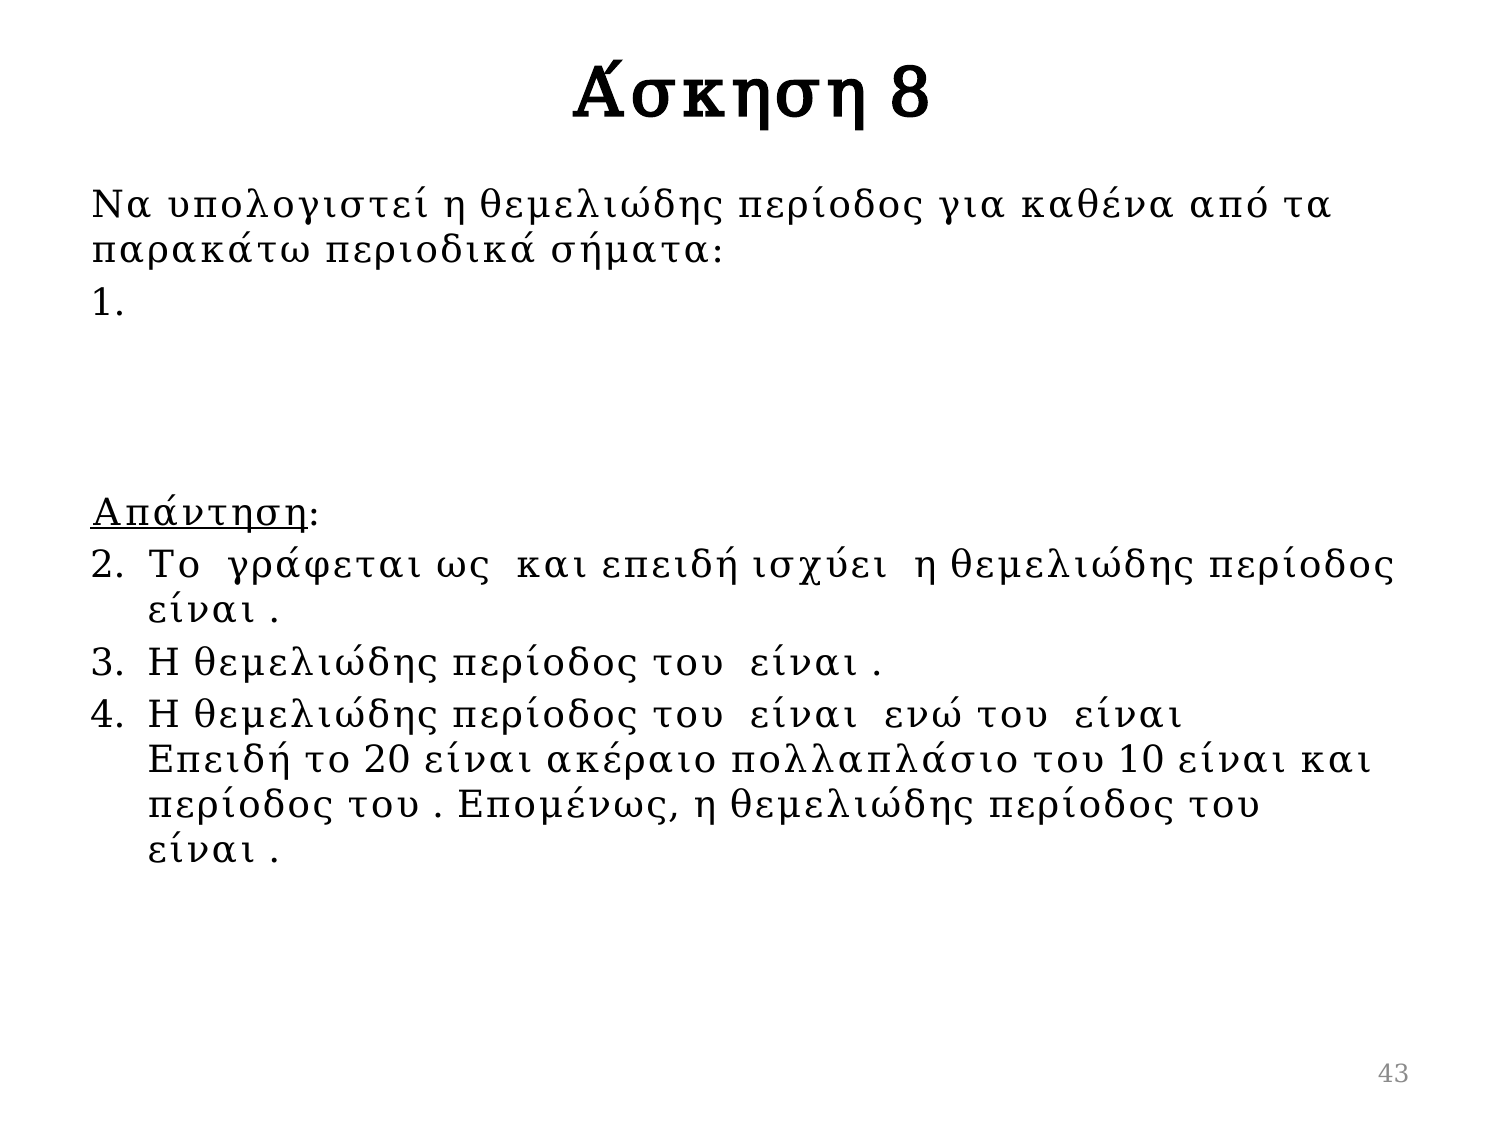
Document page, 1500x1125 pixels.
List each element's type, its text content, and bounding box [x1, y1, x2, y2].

title Άσκηση 8 [75, 19, 1425, 159]
slide_number 43 [1222, 1042, 1425, 1103]
